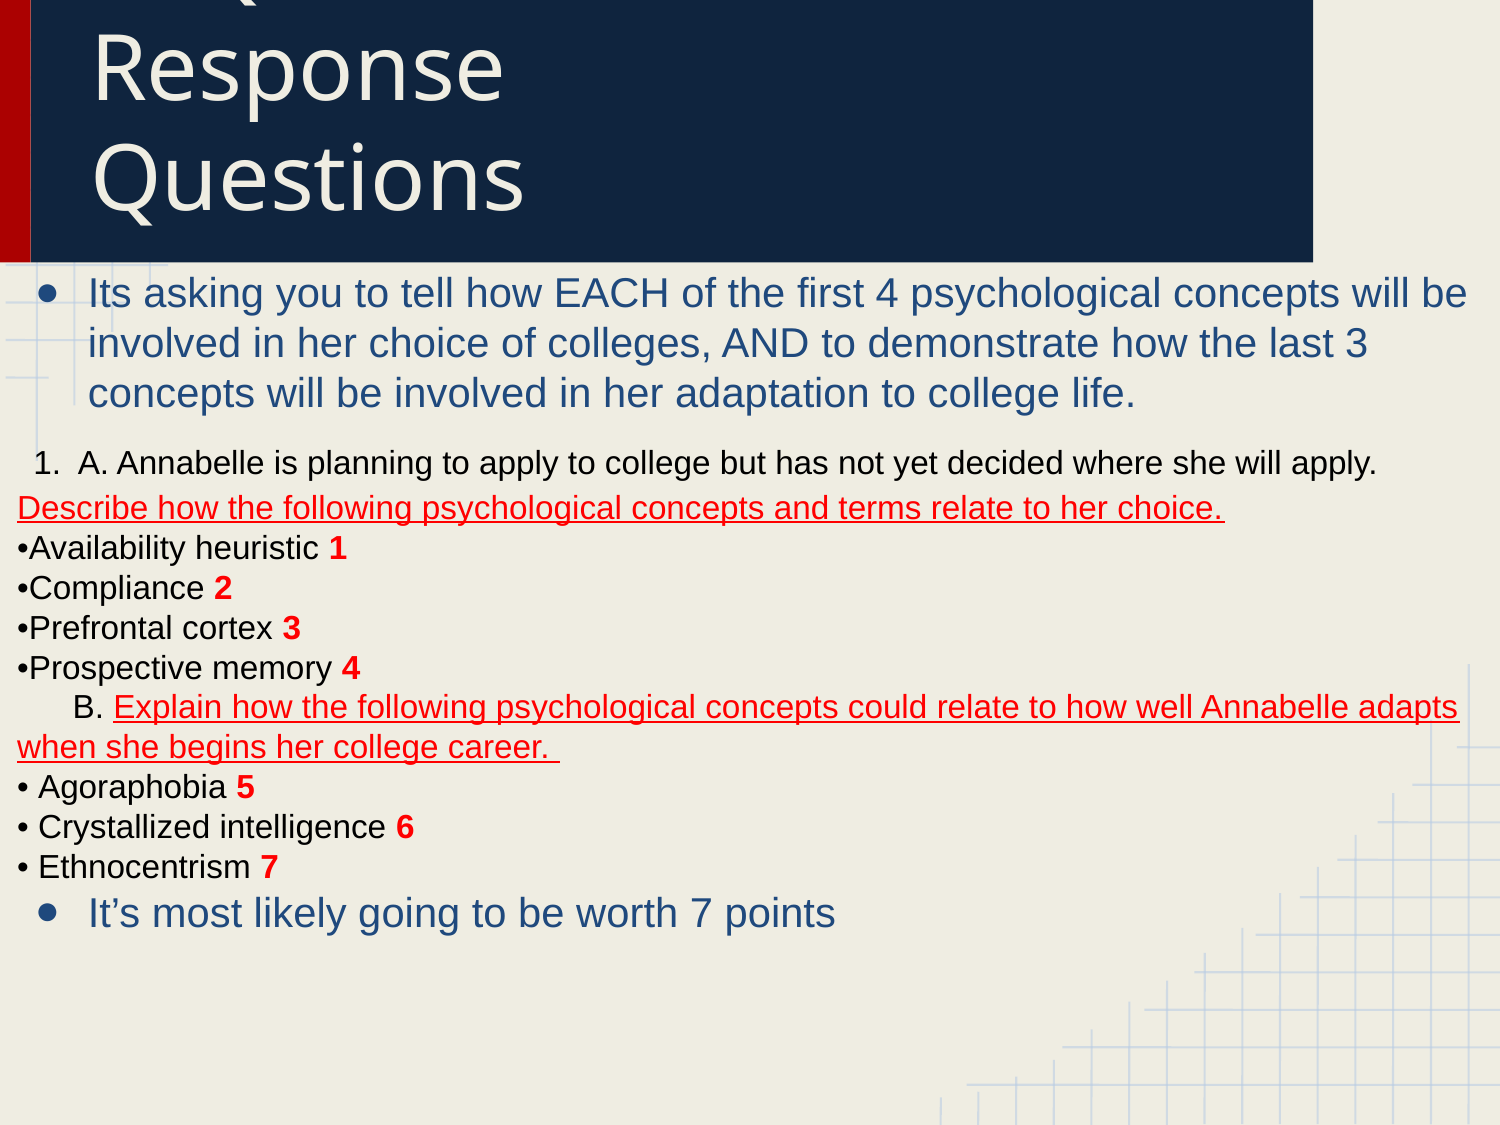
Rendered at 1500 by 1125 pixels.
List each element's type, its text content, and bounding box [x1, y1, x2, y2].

title FRQs-Free Response Questions [75, 22, 973, 244]
list Its asking you to tell how EACH of the first 4 psychological concepts will be involved in her choice of colleges, AND to demonstrate how the last 3 concepts will be involved in her adaptation to college life. 1. A. Annabelle is planning to apply to college but has not yet decided where she will apply. Describe how the following psychological concepts and terms relate to her choice. •Availability heuristic 1 •Compliance 2 •Prefrontal cortex 3 •Prospective memory 4 B. Explain how the following psychological concepts could relate to how well Annabelle adapts when she begins her college career. • Agoraphobia 5 • Crystallized intelligence 6 • Ethnocentrism 7 It’s most likely going to be worth 7 points [2, 251, 1500, 1071]
